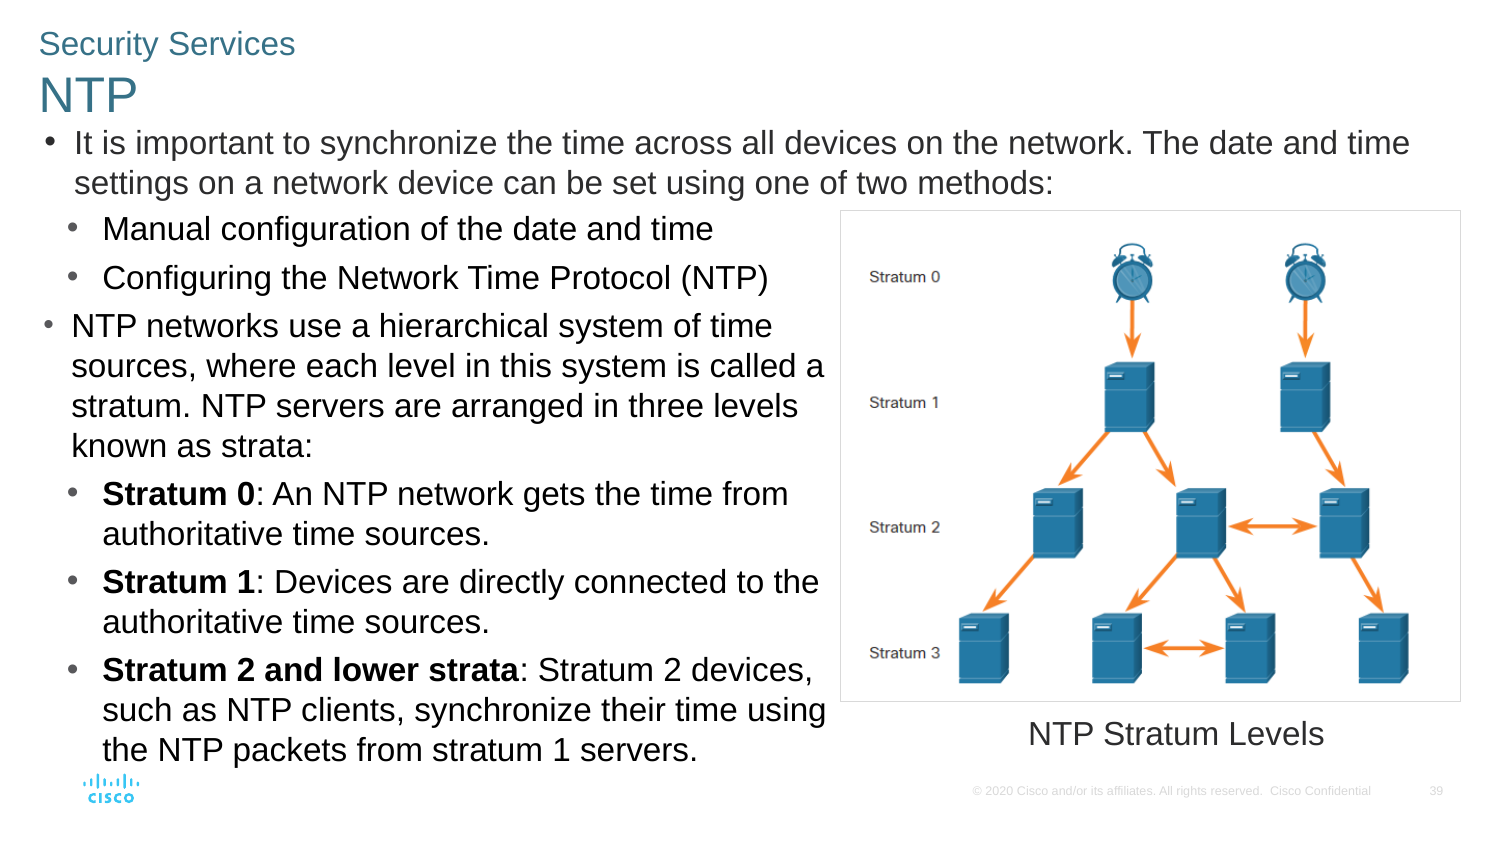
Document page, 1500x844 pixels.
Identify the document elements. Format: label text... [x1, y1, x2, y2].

picture [840, 209, 1461, 702]
text_box Security Services NTP [23, 10, 1500, 135]
list Manual configuration of the date and time Configuring the Network Time Protocol (NTP) NTP networks use a hierarchical system of time sources, where each level in this system is called a stratum. NTP servers are arranged in three levels known as strata: Stratum 0: An NTP network gets the time from authoritative time sources. Stratum 1: Devices are directly connected to the authoritative time sources. Stratum 2 and lower strata: Stratum 2 devices, such as NTP clients, synchronize their time using the NTP packets from stratum 1 servers. [11, 199, 895, 301]
text_box NTP Stratum Levels [877, 705, 1476, 760]
text_box It is important to synchronize the time across all devices on the network. The date and time settings on a network device can be set using one of two methods: [29, 114, 1489, 209]
